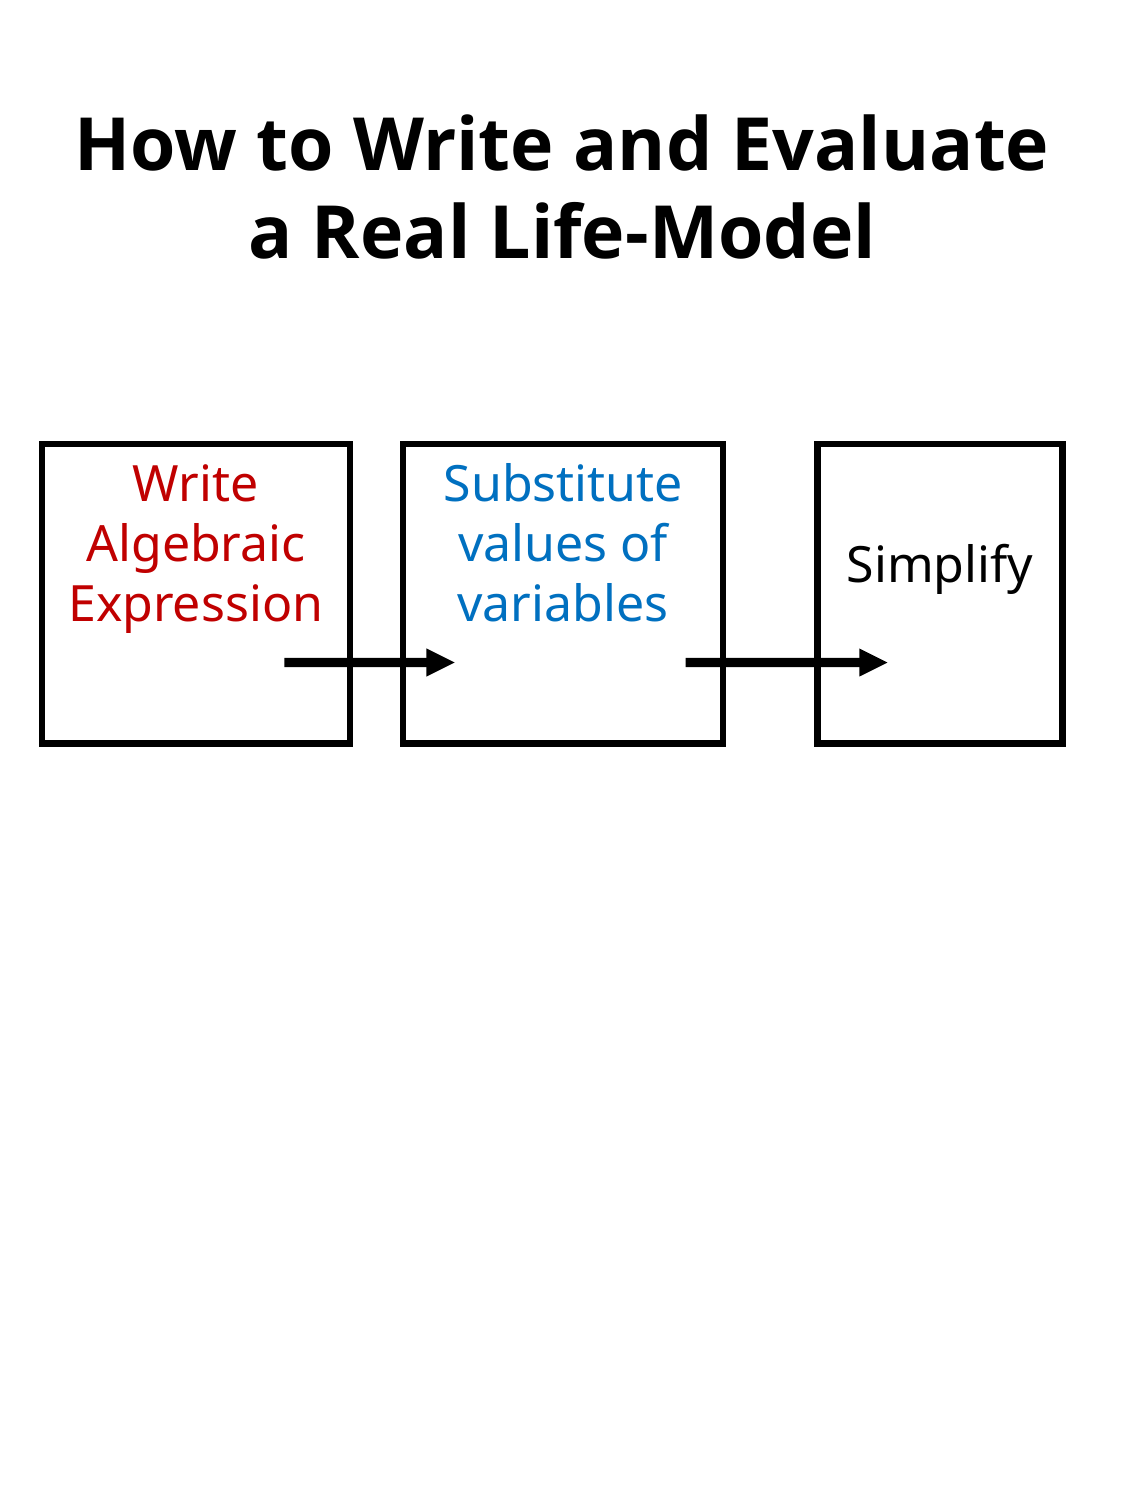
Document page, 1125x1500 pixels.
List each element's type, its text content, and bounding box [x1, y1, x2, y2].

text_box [41, 443, 1063, 744]
title How to Write and Evaluate a Real Life-Model [56, 60, 1069, 310]
